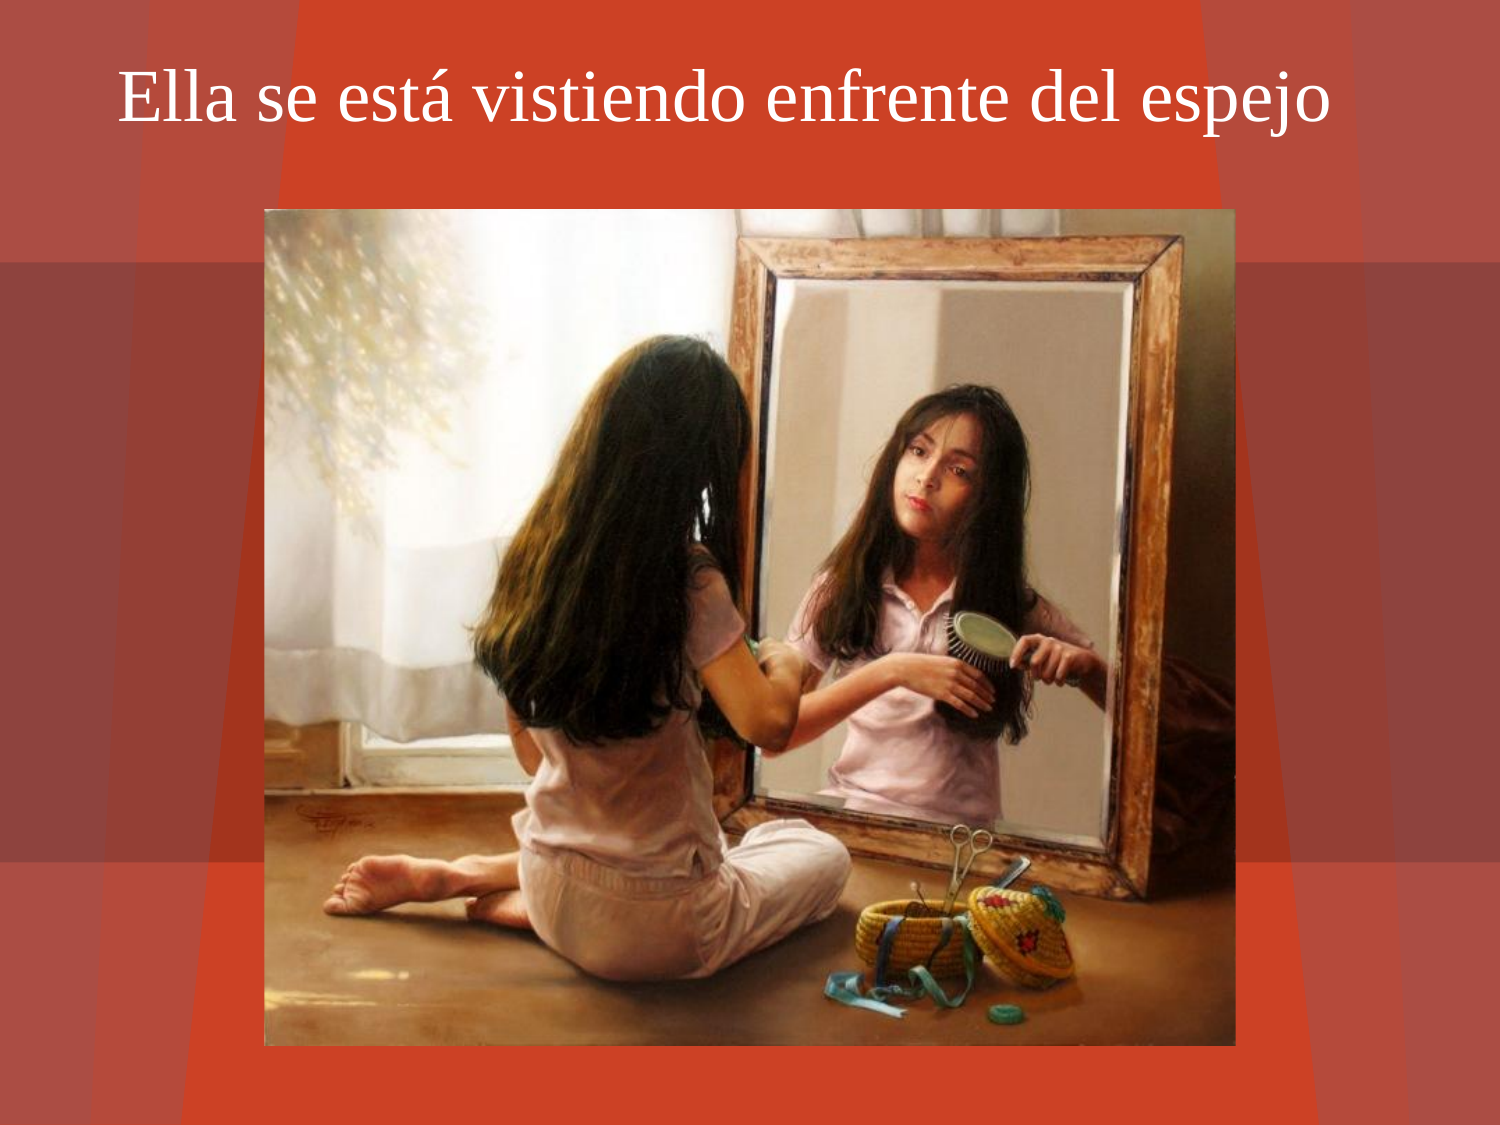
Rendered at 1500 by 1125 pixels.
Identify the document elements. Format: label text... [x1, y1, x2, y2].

text_box [264, 209, 1236, 1046]
text_box Ella se está vistiendo enfrente del espejo [102, 31, 1415, 179]
